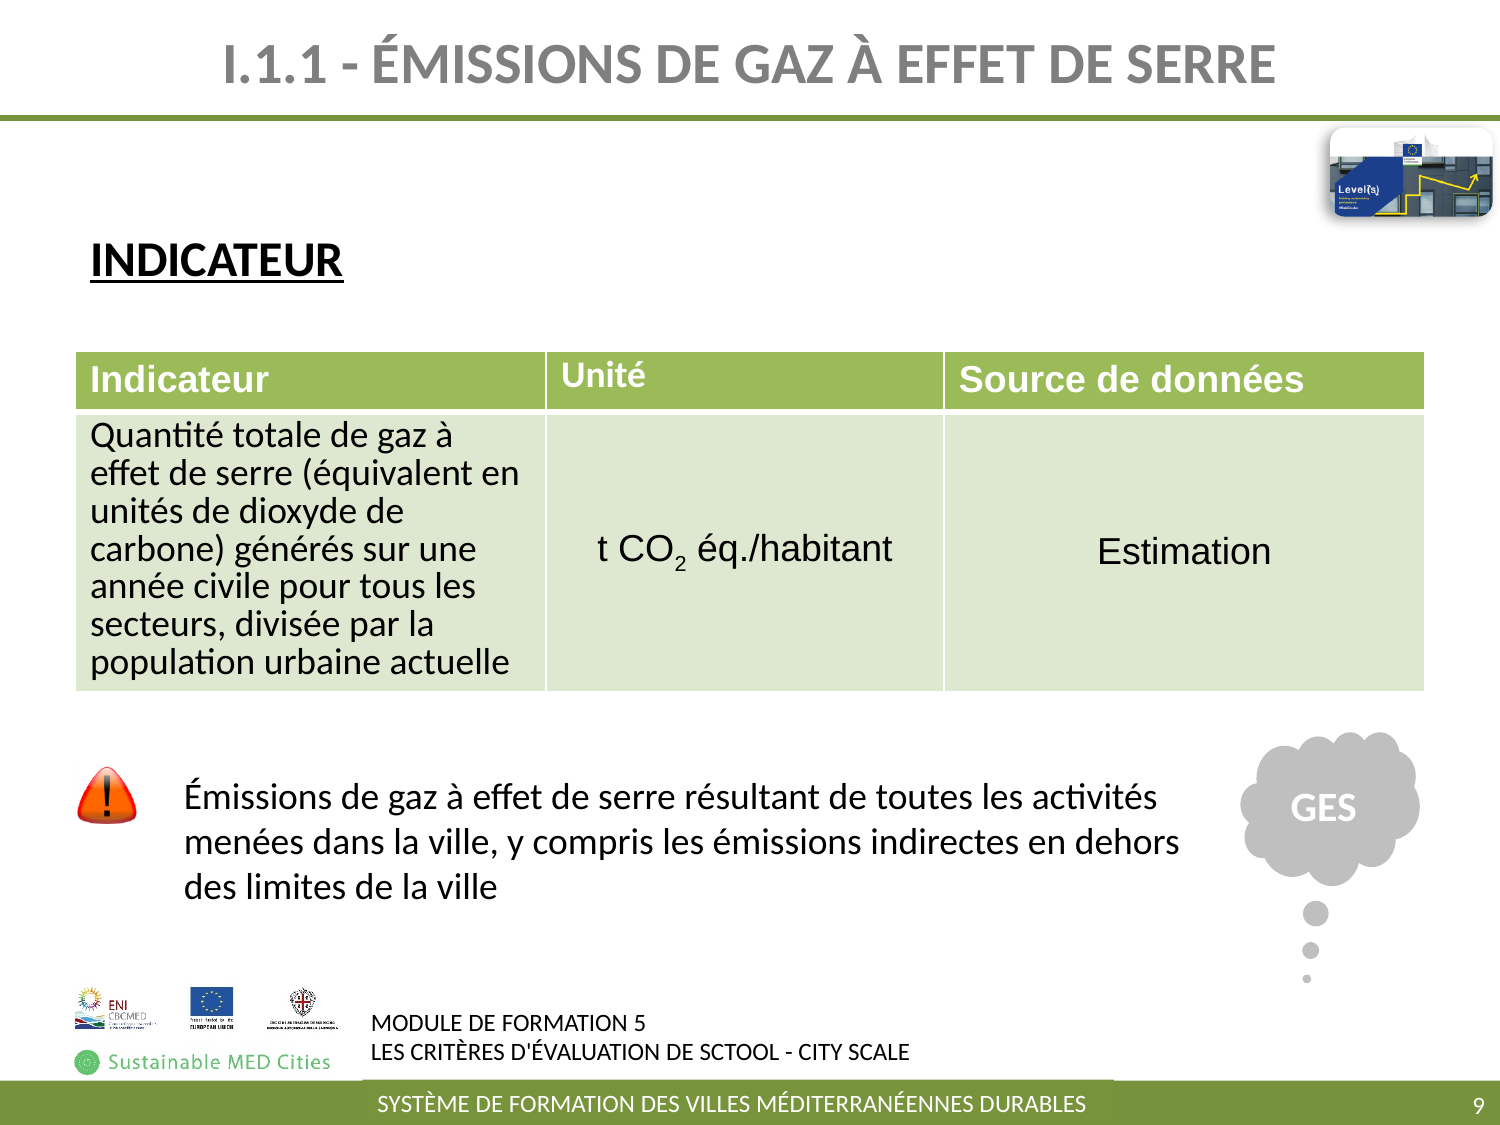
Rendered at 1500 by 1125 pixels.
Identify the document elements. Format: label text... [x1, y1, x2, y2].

list INDICATEUR [75, 219, 1425, 350]
table_header Source de données [945, 352, 1424, 409]
table_header Unité [547, 352, 943, 409]
text_box GES [1302, 941, 1320, 960]
picture [62, 978, 356, 1080]
text_box Émissions de gaz à effet de serre résultant de toutes les activités menées dans la ville, y compris les émissions indirectes en dehors des limites de la ville [168, 764, 1236, 915]
table_cell t CO2 éq./habitant [547, 415, 943, 691]
text_box SYSTÈME DE FORMATION DES VILLES MÉDITERRANÉENNES DURABLES [362, 1079, 1114, 1125]
table_cell Estimation [945, 415, 1424, 691]
text_box GES [1240, 732, 1420, 887]
picture [74, 764, 138, 826]
table_header Indicateur [76, 352, 545, 409]
picture [1329, 127, 1493, 217]
list INDICATEUR [75, 692, 1425, 962]
text_box GES [1302, 900, 1329, 927]
slide_number ‹#› [1399, 1074, 1500, 1125]
text_box GES [1302, 974, 1312, 984]
title I.1.1 - ÉMISSIONS DE GAZ À EFFET DE SERRE [0, 0, 1500, 121]
table_cell Quantité totale de gaz à effet de serre (équivalent en unités de dioxyde de carbone) générés sur une année civile pour tous les secteurs, divisée par la population urbaine actuelle [76, 415, 545, 691]
